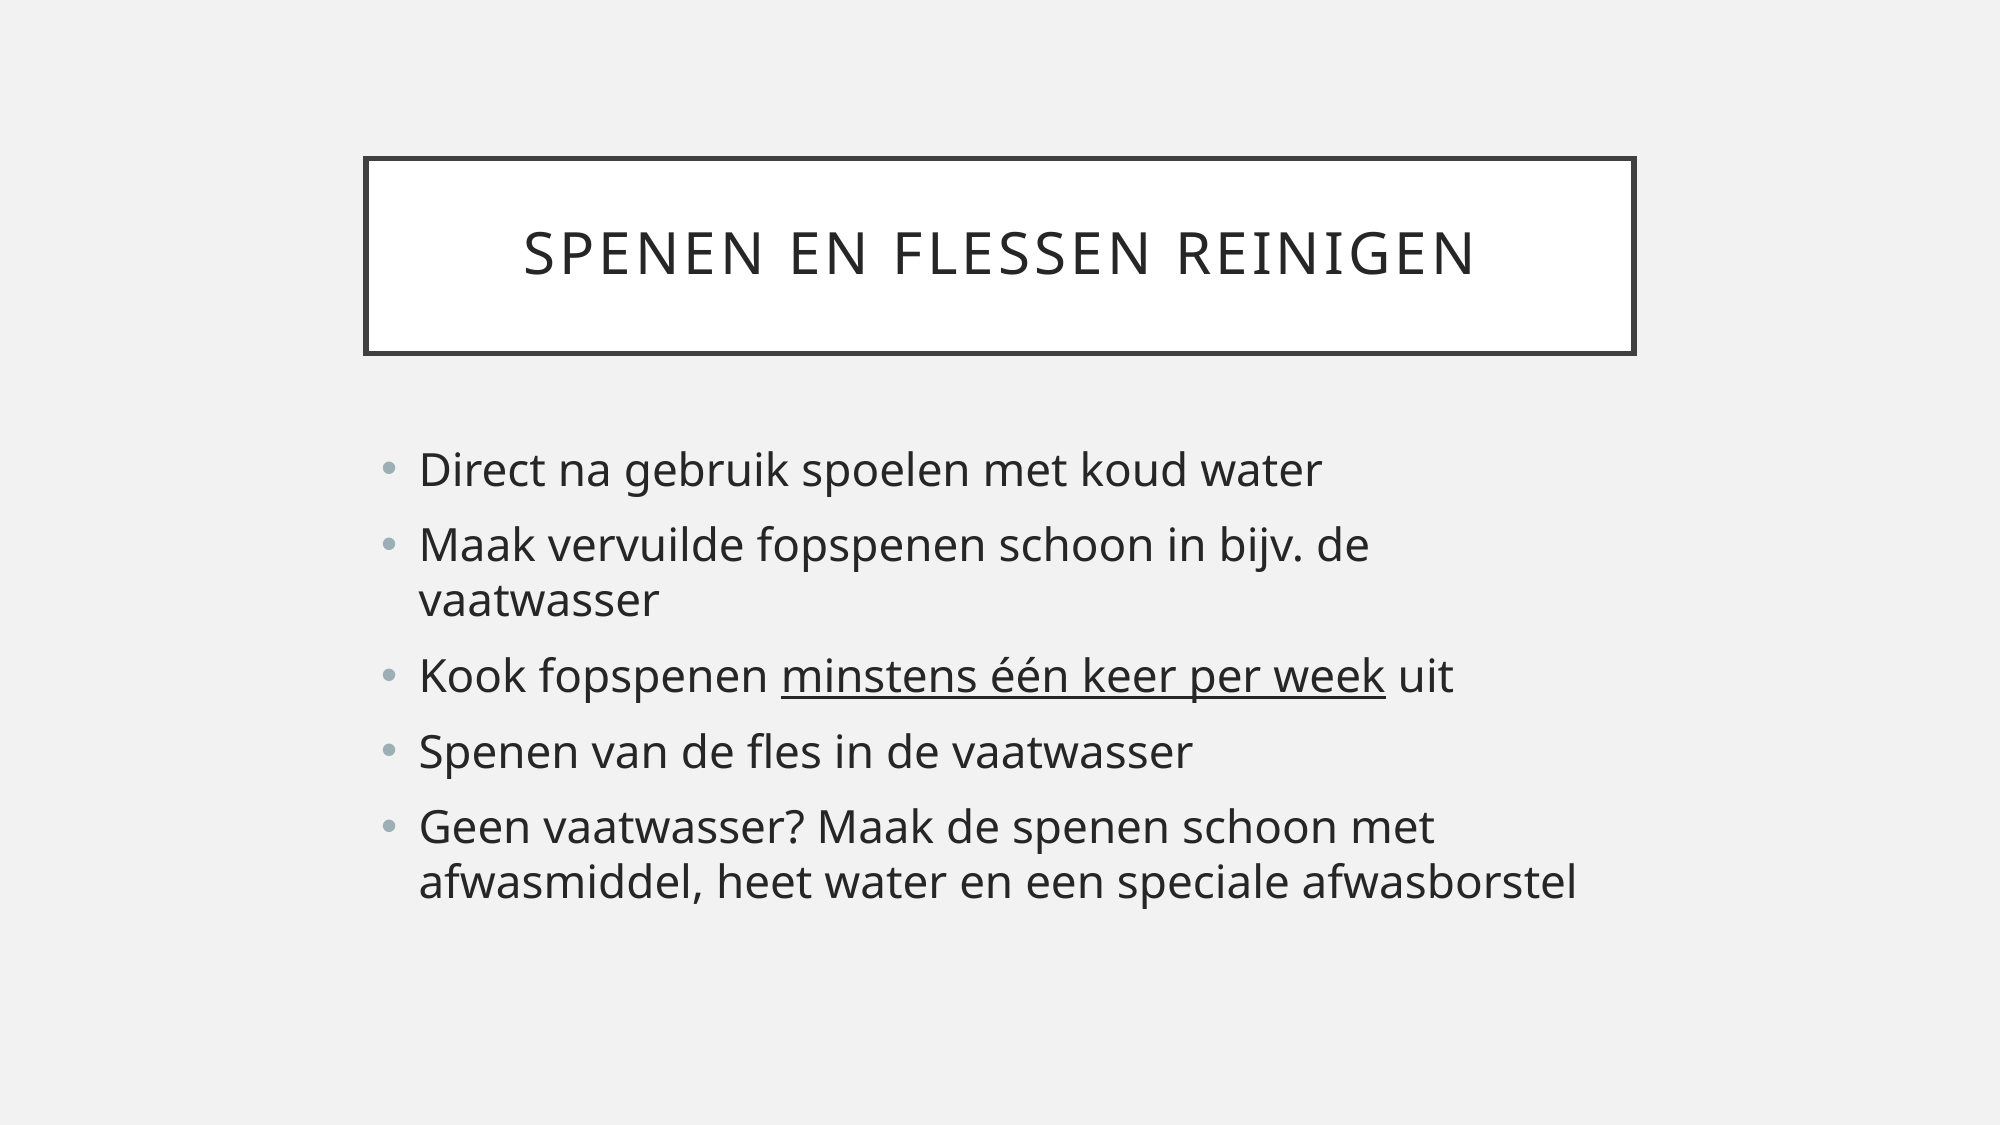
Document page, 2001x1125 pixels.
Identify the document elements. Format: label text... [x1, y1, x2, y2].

list Direct na gebruik spoelen met koud water Maak vervuilde fopspenen schoon in bijv. de vaatwasser Kook fopspenen minstens één keer per week uit Spenen van de fles in de vaatwasser Geen vaatwasser? Maak de spenen schoon met afwasmiddel, heet water en een speciale afwasborstel [366, 432, 1634, 942]
title spenen en flessen Reinigen [363, 156, 1637, 356]
